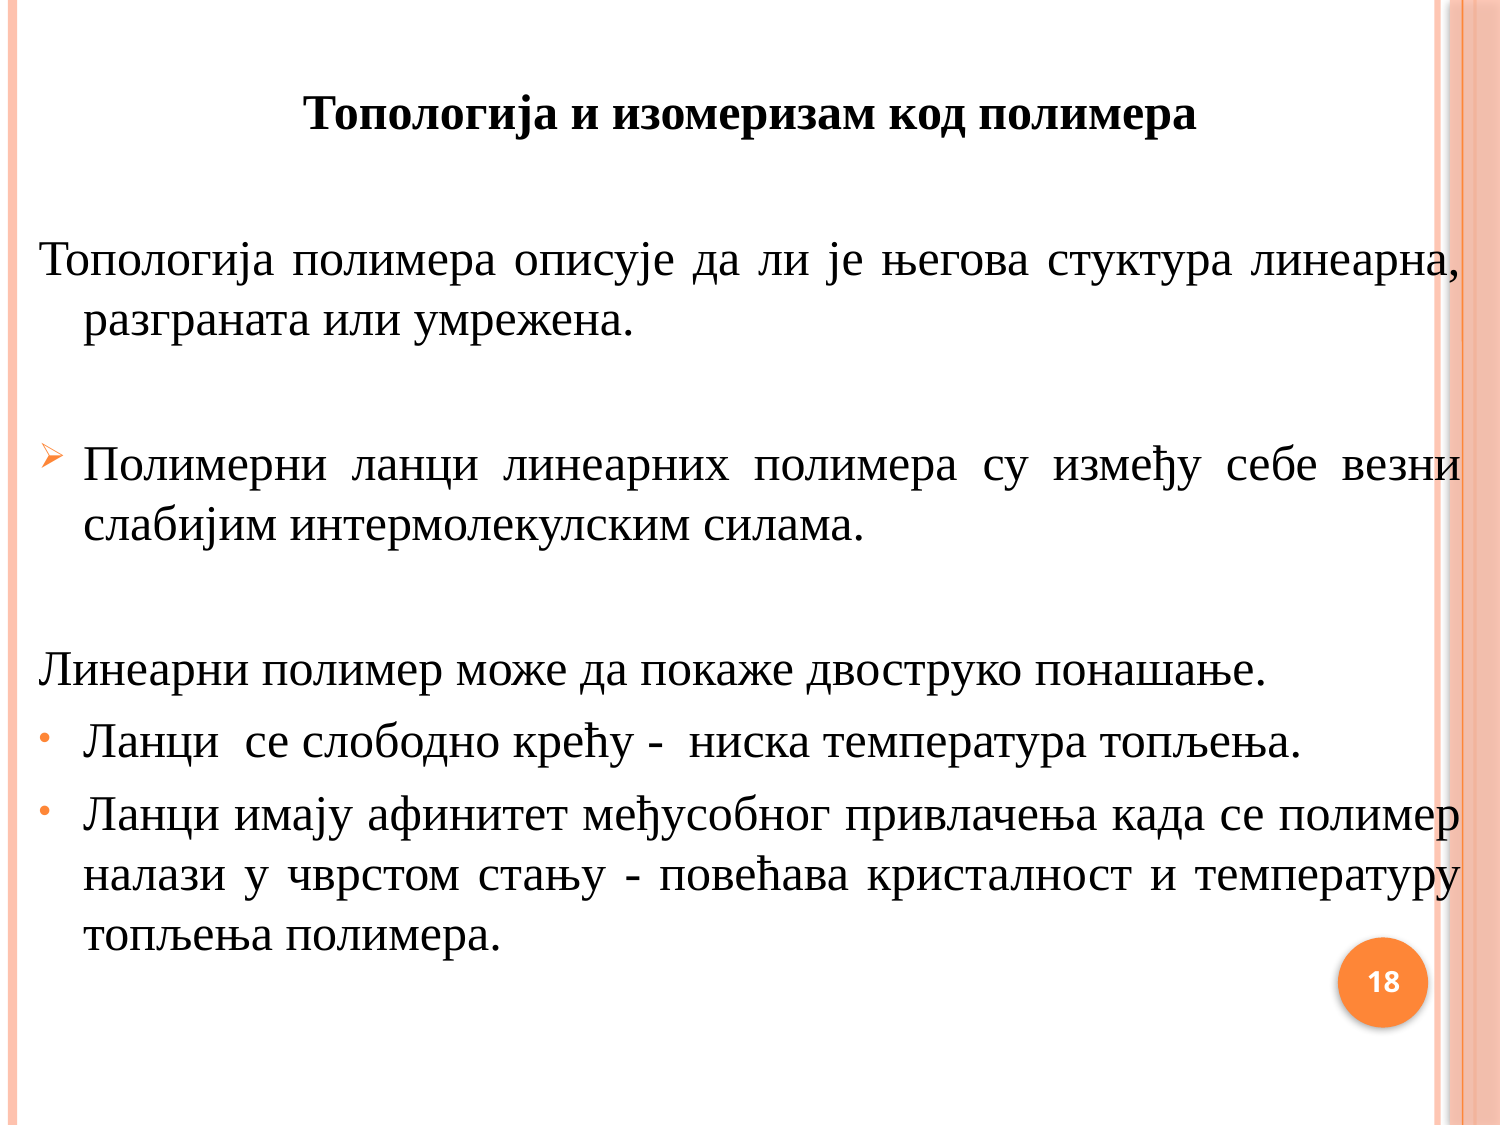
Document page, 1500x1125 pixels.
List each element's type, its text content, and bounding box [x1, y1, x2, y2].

list Топологија и изомеризам код полимера Топологија полимера описује да ли је његова стуктура линеарна, разграната или умрежена. Полимерни ланци линеарних полимера су између себе везни слабијим интермолекулским силама. Линеарни полимер може да покаже двоструко понашање. Ланци се слободно крећу - ниска температура топљења. Ланци имају афинитет међусобног привлачења када се полимер налази у чврстом стању - повећава кристалност и температуру топљења полимера. [23, 0, 1477, 1125]
